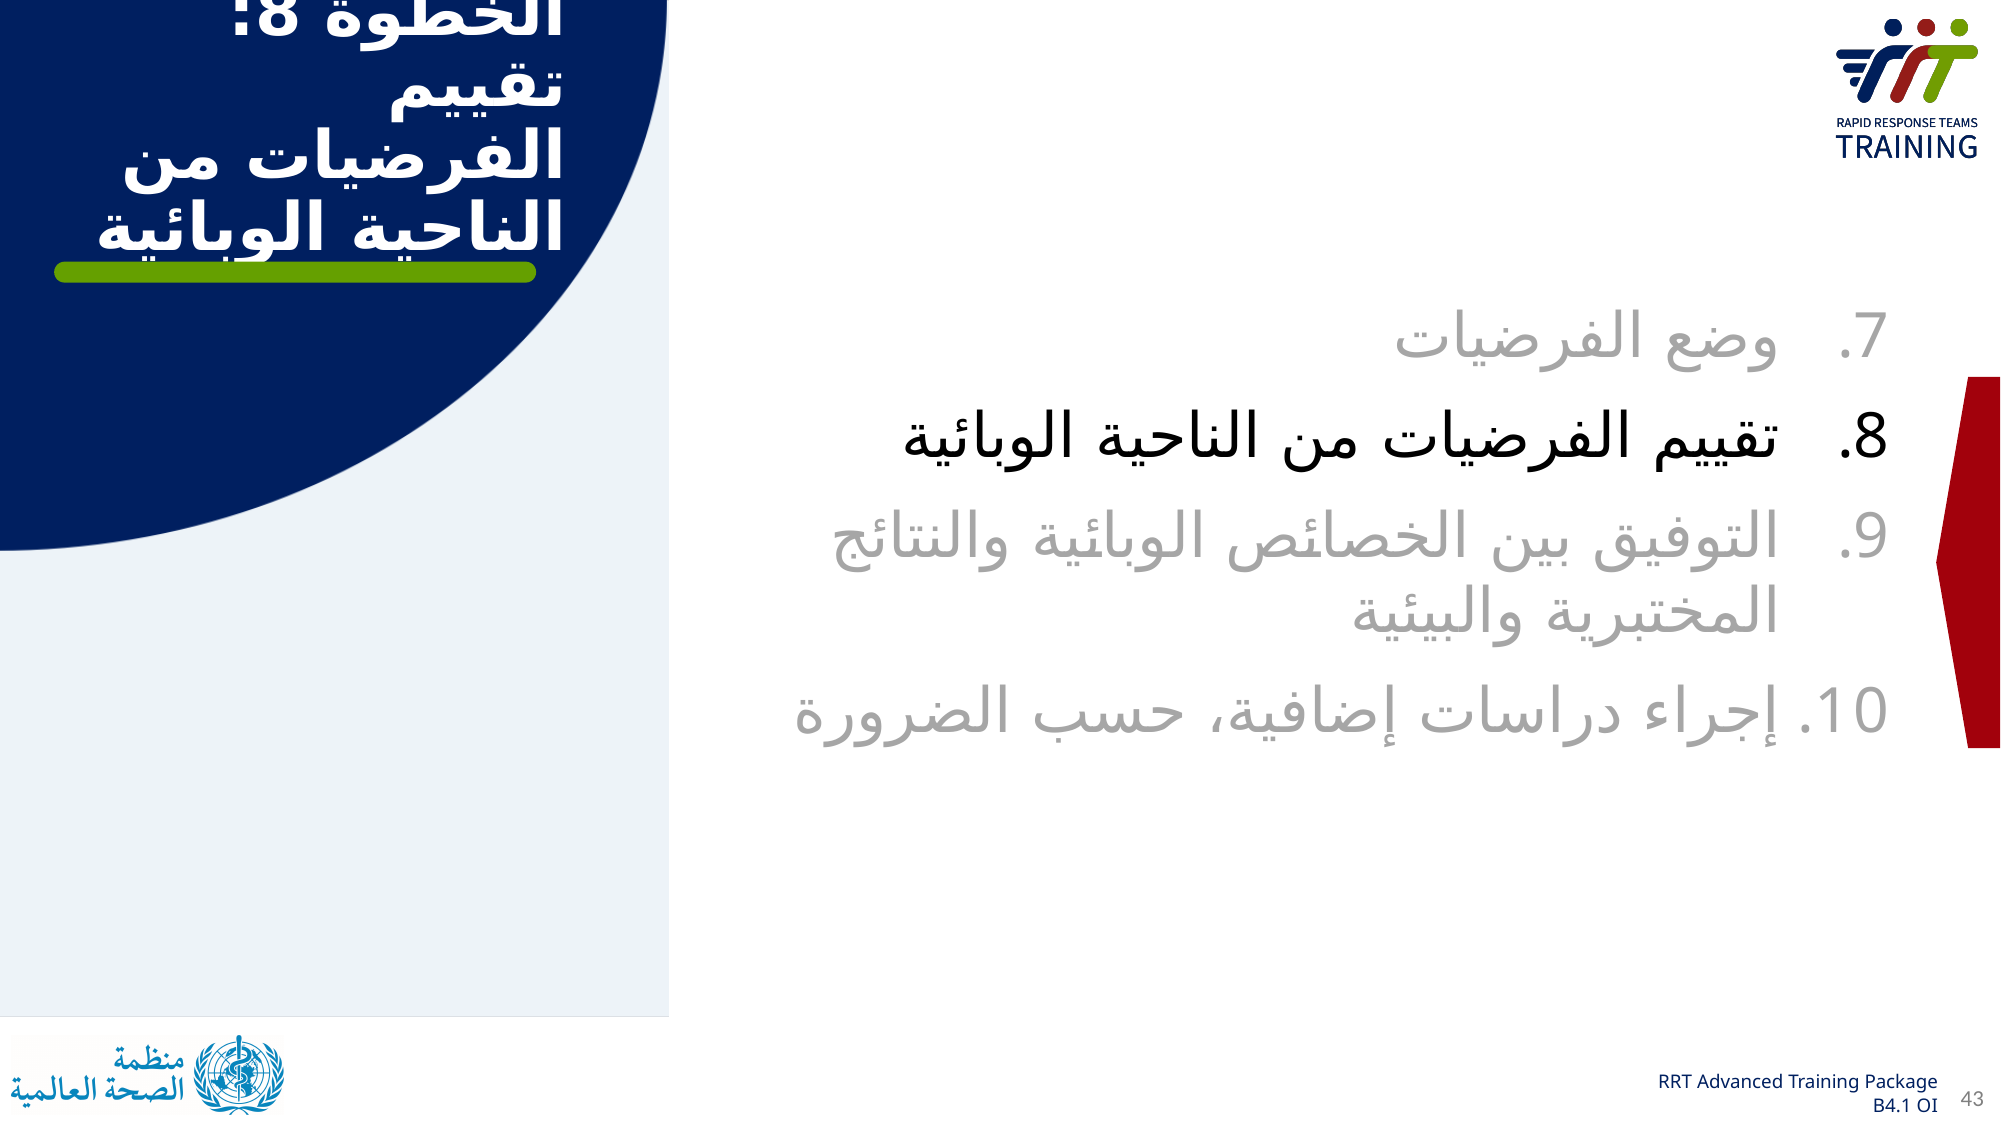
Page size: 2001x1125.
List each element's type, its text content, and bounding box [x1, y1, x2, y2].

text_box وضع الفرضيات تقييم الفرضيات من الناحية الوبائية التوفيق بين الخصائص الوبائية والنتائج المختبرية والبيئية إجراء دراسات إضافية، حسب الضرورة [735, 288, 1902, 837]
title الخطوة 8: تقييم الفرضيات من الناحية الوبائية [52, 0, 575, 263]
picture [241, 1050, 247, 1059]
picture [11, 1035, 284, 1115]
picture [0, 0, 669, 1018]
text_box [54, 261, 537, 283]
picture [1835, 19, 1978, 167]
